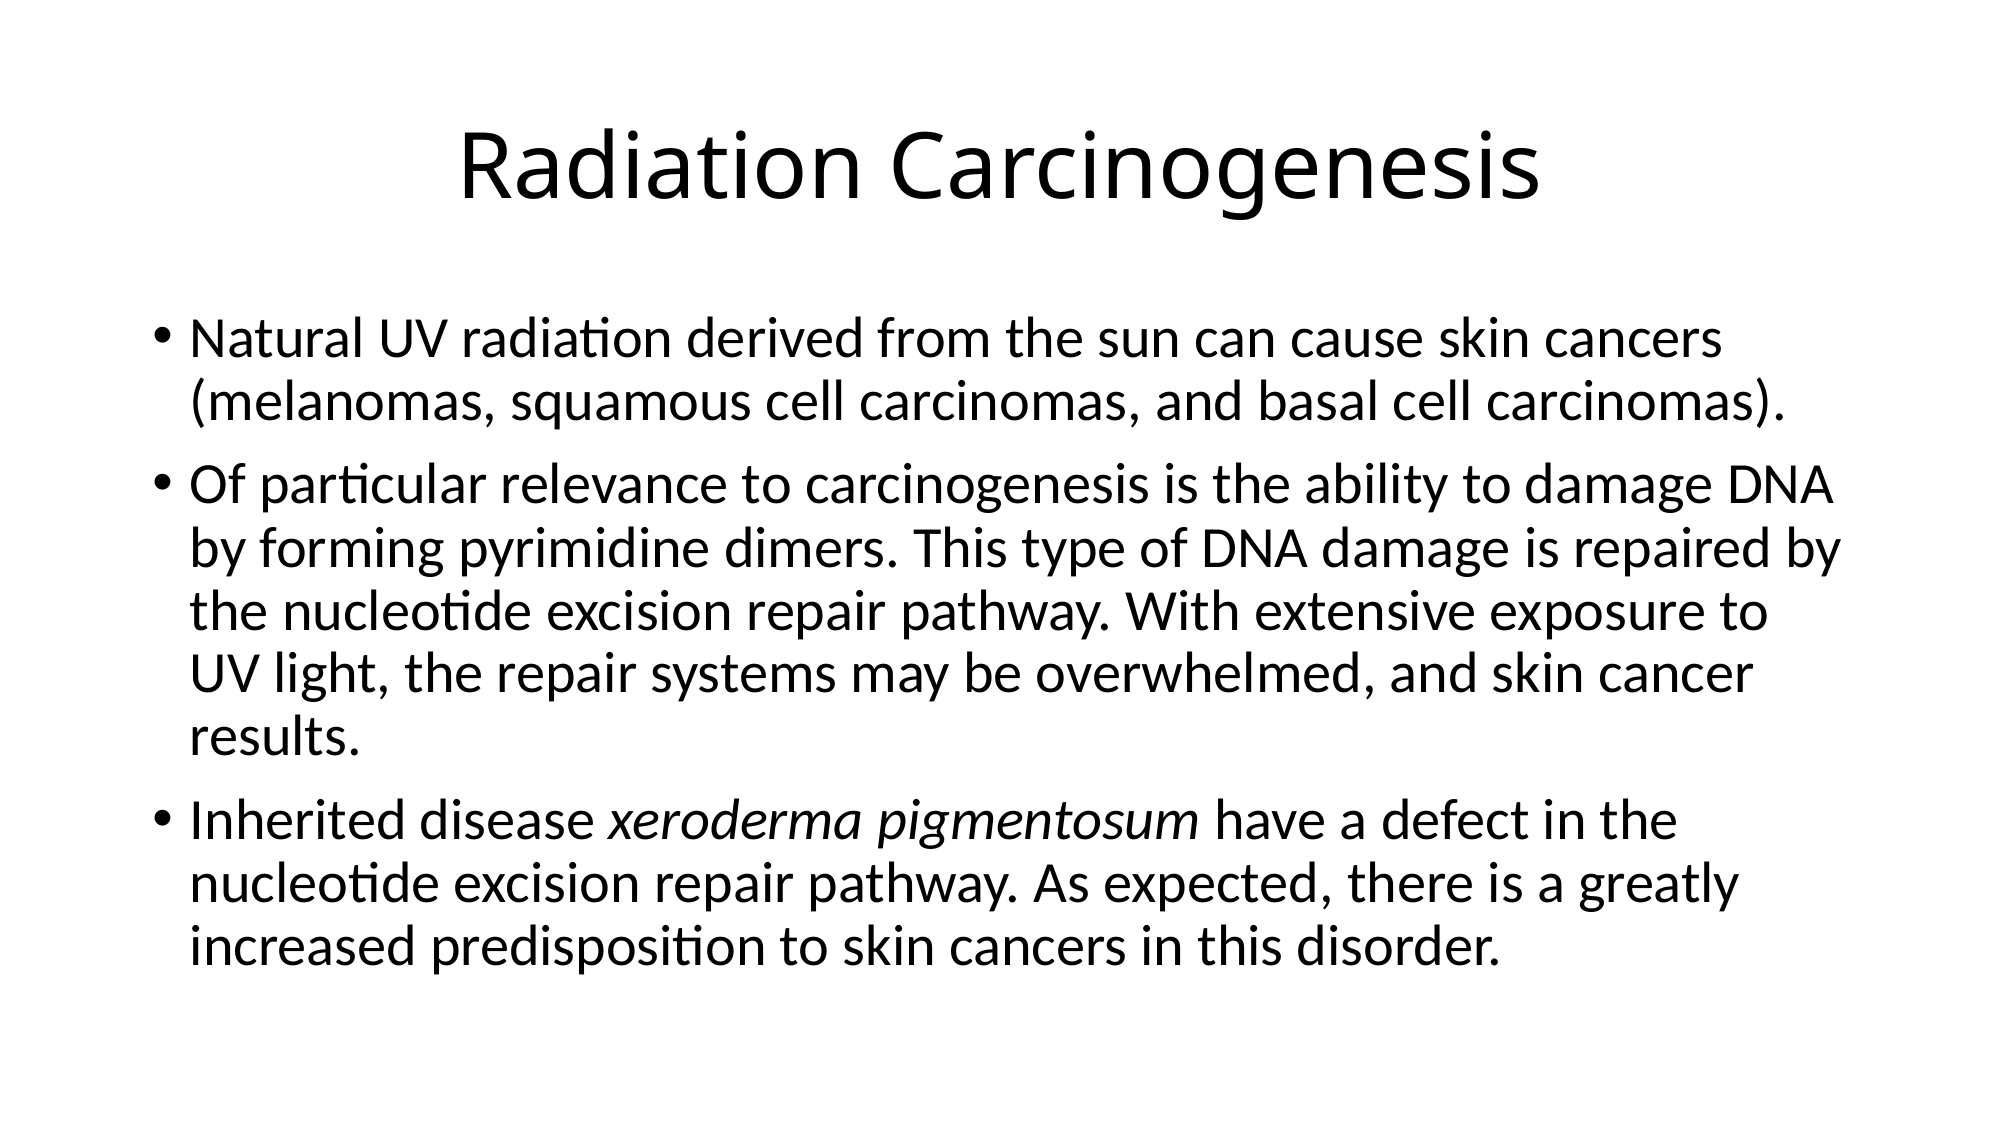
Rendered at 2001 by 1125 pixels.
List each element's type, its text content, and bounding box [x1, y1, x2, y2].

list Natural UV radiation derived from the sun can cause skin cancers (melanomas, squamous cell carcinomas, and basal cell carcinomas). Of particular relevance to carcinogenesis is the ability to damage DNA by forming pyrimidine dimers. This type of DNA damage is repaired by the nucleotide excision repair pathway. With extensive exposure to UV light, the repair systems may be overwhelmed, and skin cancer results. Inherited disease xeroderma pigmentosum have a defect in the nucleotide excision repair pathway. As expected, there is a greatly increased predisposition to skin cancers in this disorder. [137, 299, 1863, 1014]
title Radiation Carcinogenesis [137, 59, 1863, 278]
